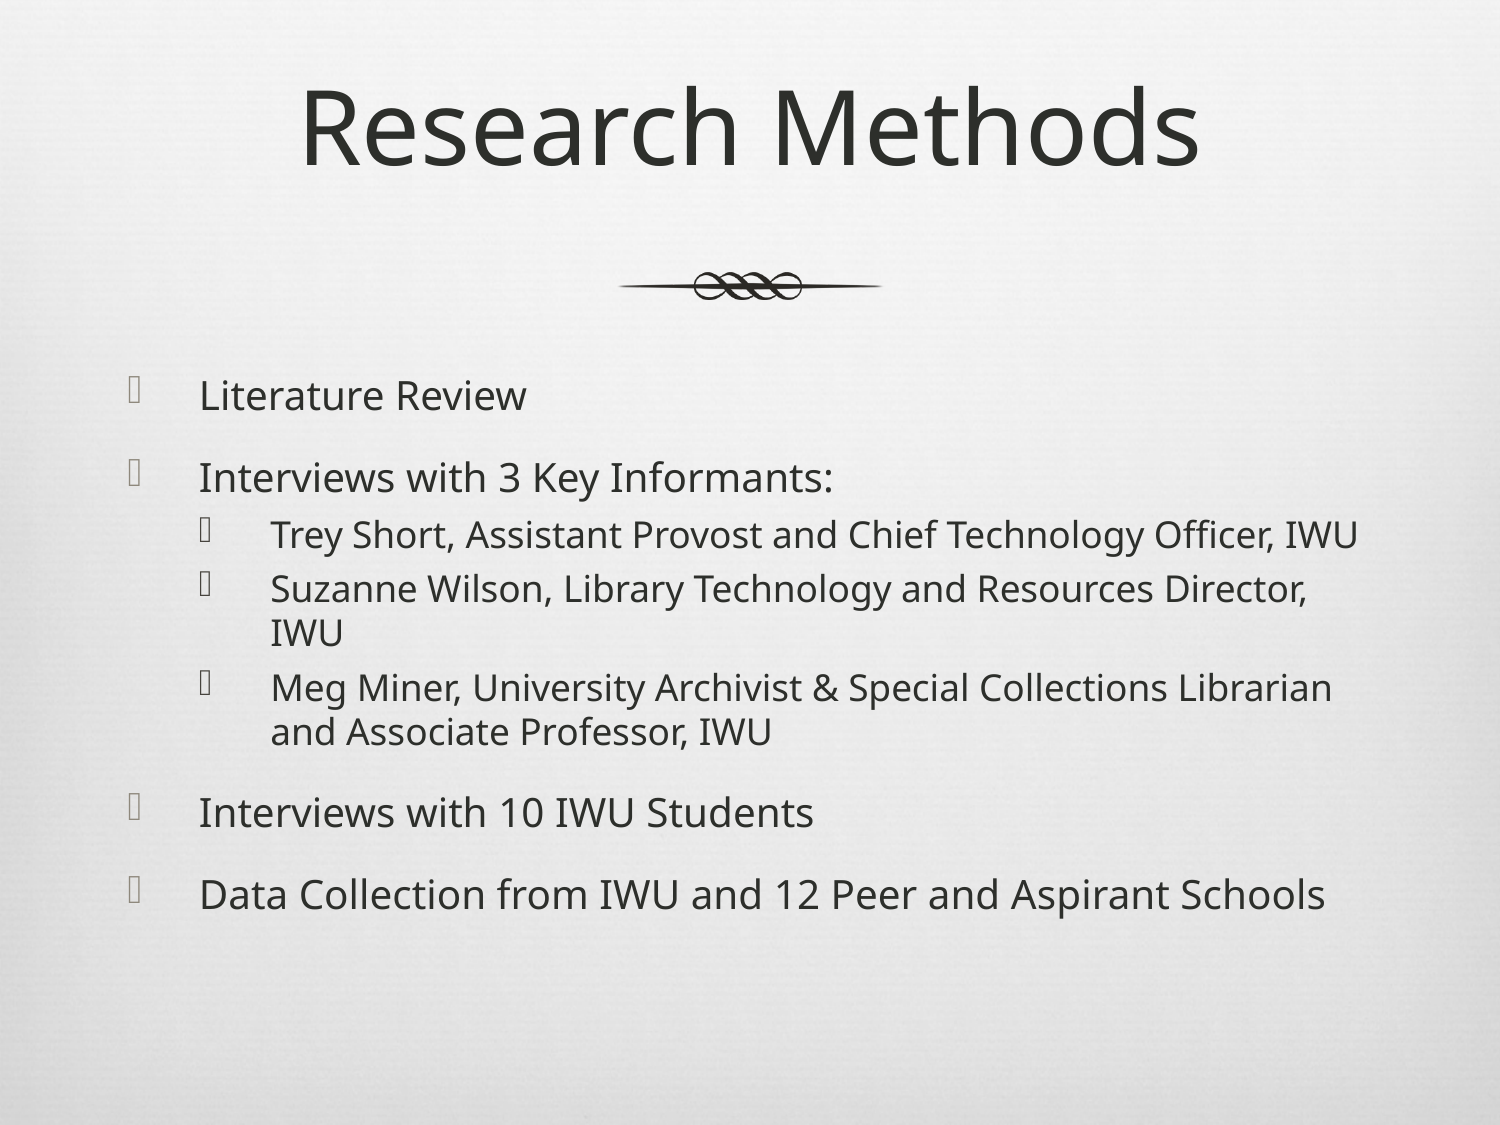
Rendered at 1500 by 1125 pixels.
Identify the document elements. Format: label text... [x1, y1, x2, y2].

title Research Methods [112, 11, 1388, 236]
list Literature Review Interviews with 3 Key Informants: Trey Short, Assistant Provost and Chief Technology Officer, IWU Suzanne Wilson, Library Technology and Resources Director, IWU Meg Miner, University Archivist & Special Collections Librarian and Associate Professor, IWU Interviews with 10 IWU Students Data Collection from IWU and 12 Peer and Aspirant Schools [112, 362, 1388, 963]
picture [615, 272, 885, 300]
